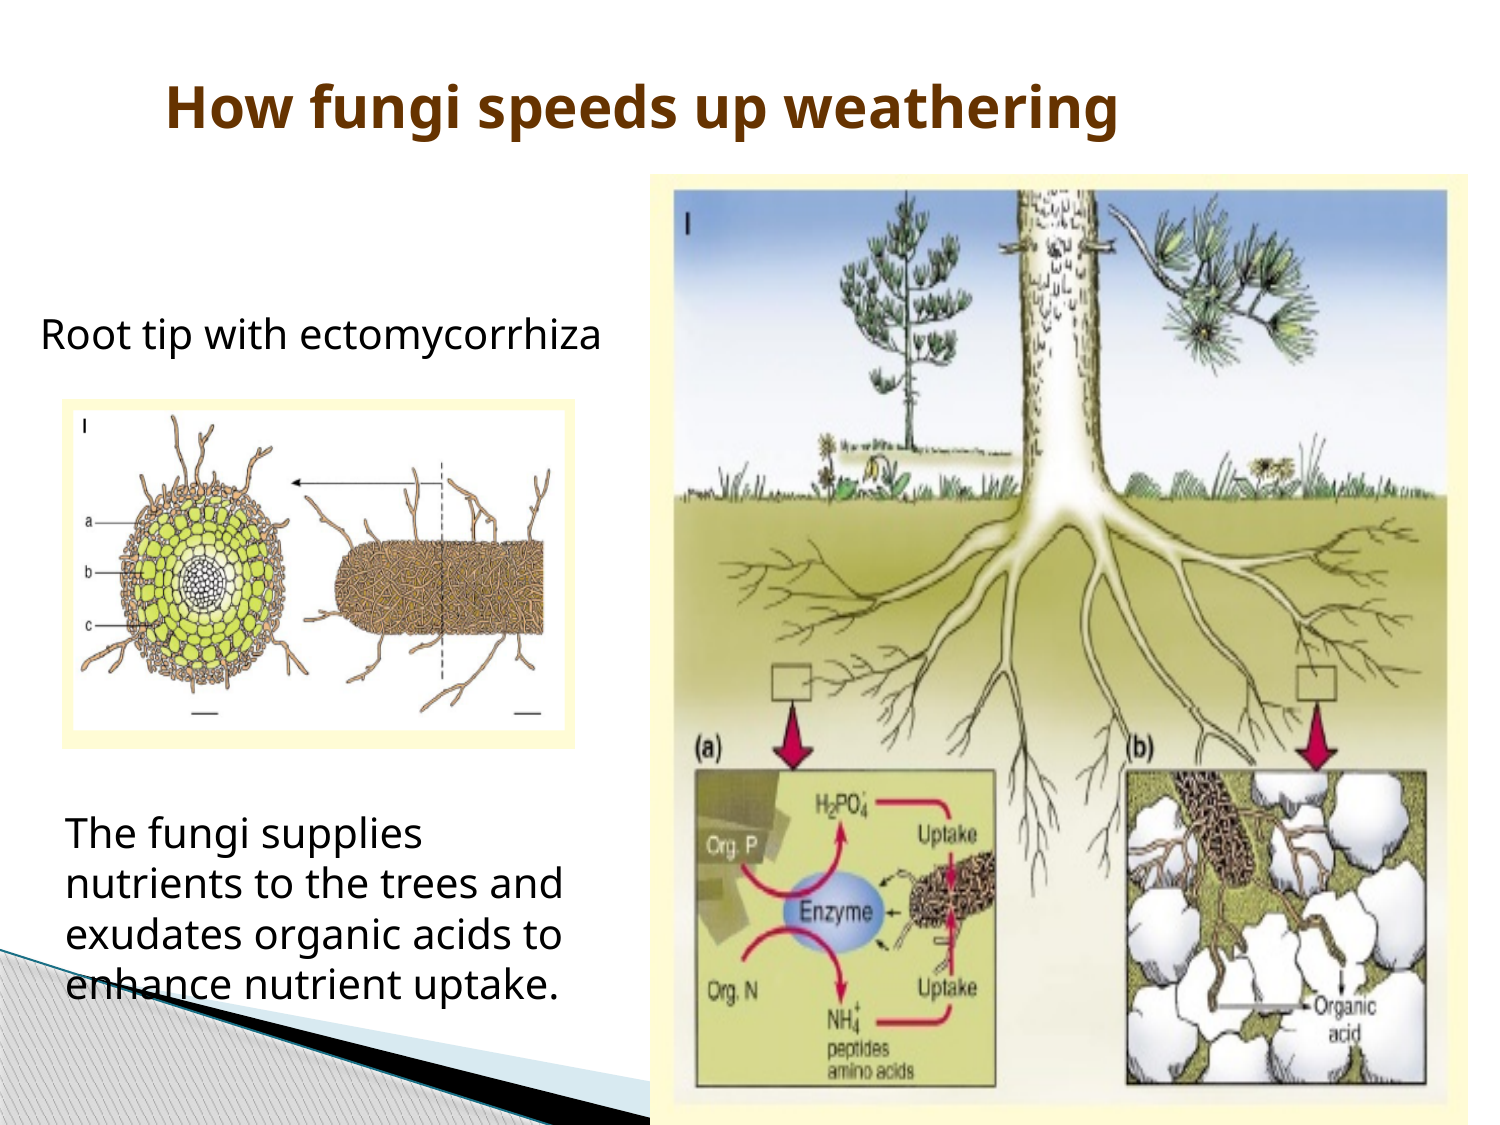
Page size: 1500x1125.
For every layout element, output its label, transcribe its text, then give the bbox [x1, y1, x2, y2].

picture [649, 174, 1468, 1125]
text_box Root tip with ectomycorrhiza [24, 299, 643, 365]
text_box How fungi speeds up weathering [149, 62, 1263, 148]
picture [62, 399, 576, 749]
text_box The fungi supplies nutrients to the trees and exudates organic acids to enhance nutrient uptake. [50, 799, 625, 1015]
